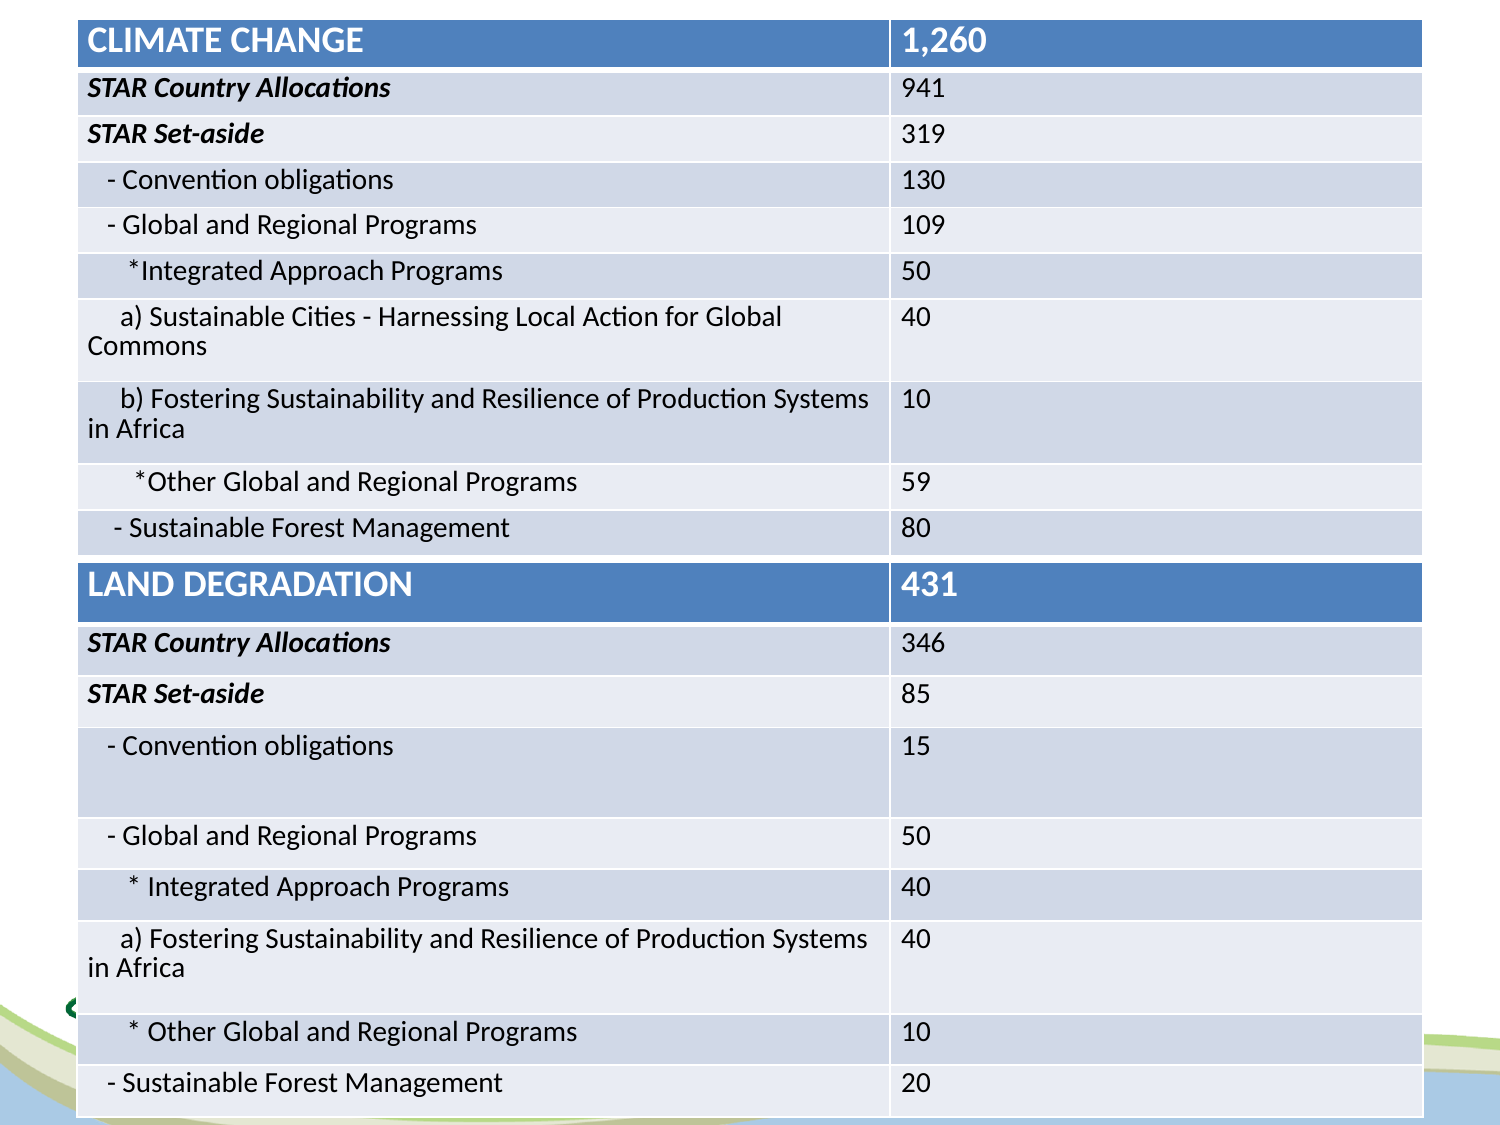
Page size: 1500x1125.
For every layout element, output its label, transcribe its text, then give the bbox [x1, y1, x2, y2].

table_cell 319 [891, 117, 1422, 161]
table_cell - Global and Regional Programs [78, 819, 889, 868]
table_cell 80 [891, 511, 1422, 555]
table_cell a) Fostering Sustainability and Resilience of Production Systems in Africa [78, 922, 889, 1013]
table_cell a) Sustainable Cities - Harnessing Local Action for Global Commons [78, 300, 889, 381]
table_cell b) Fostering Sustainability and Resilience of Production Systems in Africa [78, 382, 889, 463]
table_cell 346 [891, 627, 1422, 675]
table_cell *Integrated Approach Programs [78, 254, 889, 298]
table_cell 40 [891, 300, 1422, 381]
table_cell STAR Set-aside [78, 117, 889, 161]
table_header LAND DEGRADATION [78, 563, 889, 622]
table_cell 40 [891, 922, 1422, 1013]
table_cell * Integrated Approach Programs [78, 870, 889, 920]
table_cell 941 [891, 73, 1422, 115]
table_header CLIMATE CHANGE [78, 20, 889, 67]
table_cell *Other Global and Regional Programs [78, 465, 889, 509]
table_cell - Convention obligations [78, 163, 889, 207]
table_cell 50 [891, 254, 1422, 298]
table_cell 130 [891, 163, 1422, 207]
table_cell STAR Country Allocations [78, 73, 889, 115]
table_cell - Sustainable Forest Management [78, 511, 889, 555]
table_header 431 [891, 563, 1422, 622]
table_cell 20 [891, 1066, 1422, 1116]
table_cell - Convention obligations [78, 728, 889, 817]
table_cell 59 [891, 465, 1422, 509]
table_cell * Other Global and Regional Programs [78, 1015, 889, 1064]
table_cell 85 [891, 677, 1422, 727]
table_cell 109 [891, 208, 1422, 252]
table_cell - Sustainable Forest Management [78, 1066, 889, 1116]
table_cell 10 [891, 1015, 1422, 1064]
table_cell STAR Set-aside [78, 677, 889, 727]
table_cell 10 [891, 382, 1422, 463]
table_header 1,260 [891, 20, 1422, 67]
picture [0, 920, 1500, 1125]
table_cell - Global and Regional Programs [78, 208, 889, 252]
table_cell 15 [891, 728, 1422, 817]
table_cell STAR Country Allocations [78, 627, 889, 675]
table_cell 50 [891, 819, 1422, 868]
table_cell 40 [891, 870, 1422, 920]
